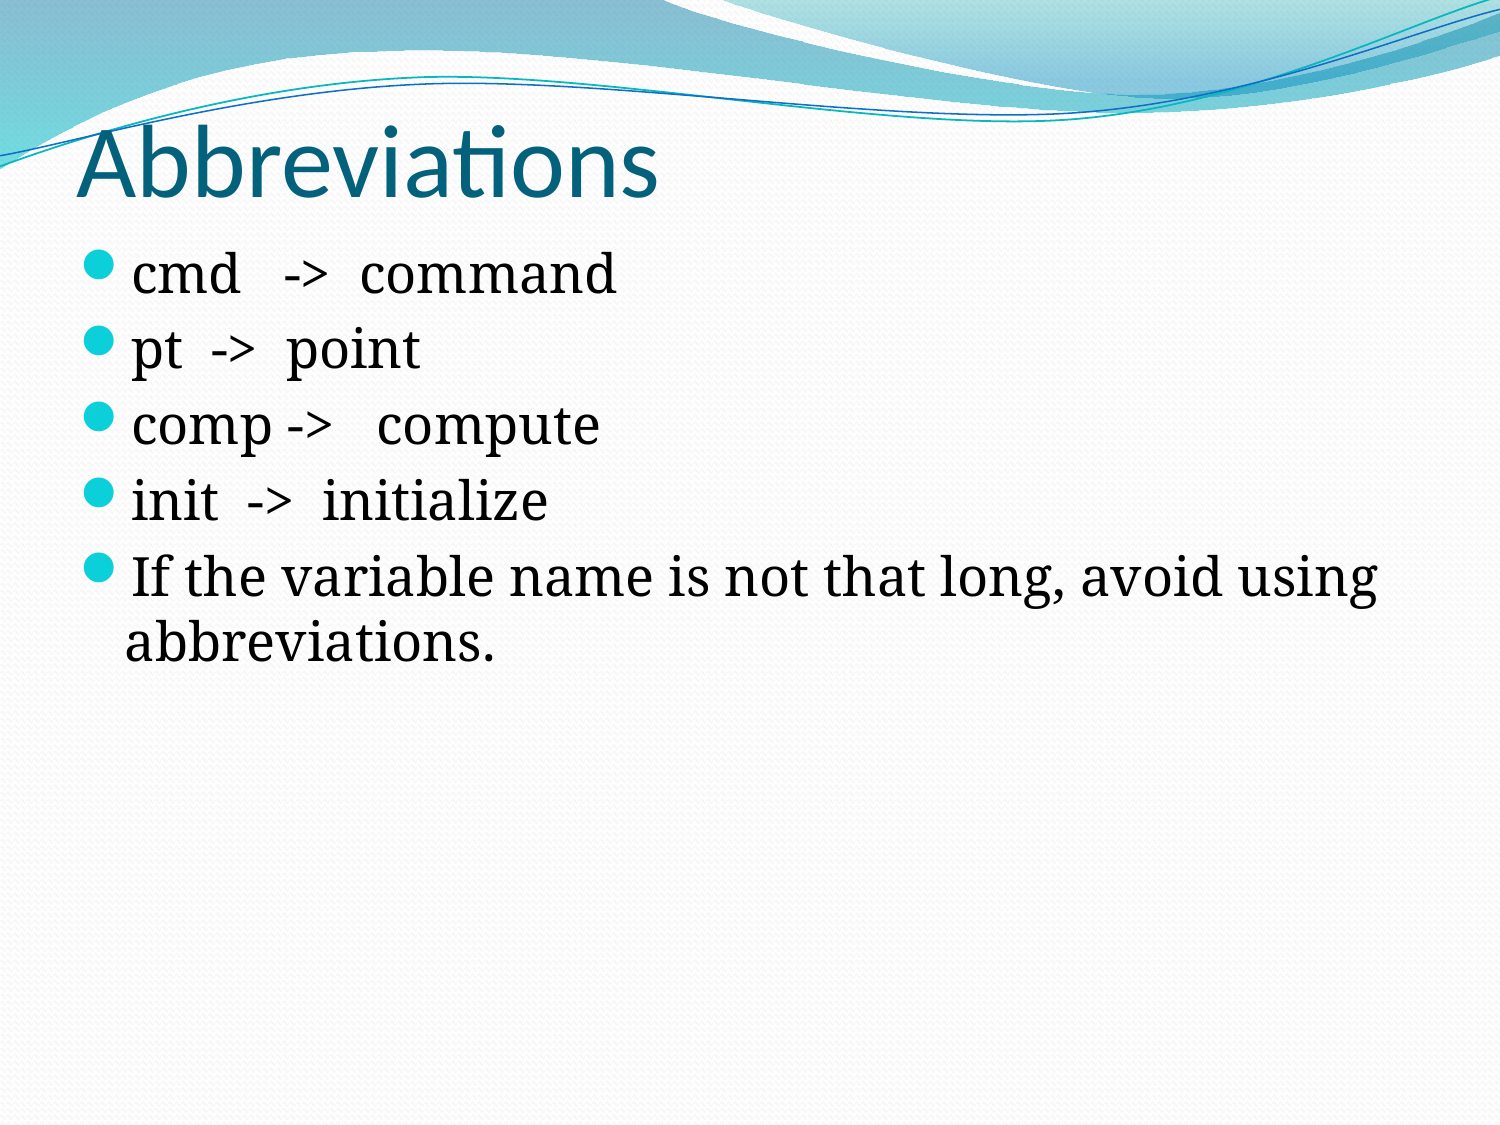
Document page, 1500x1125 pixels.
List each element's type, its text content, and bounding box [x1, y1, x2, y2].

list cmd -> command pt -> point comp -> compute init -> initialize If the variable name is not that long, avoid using abbreviations. [64, 231, 1415, 952]
title Abbreviations [76, 30, 1427, 219]
